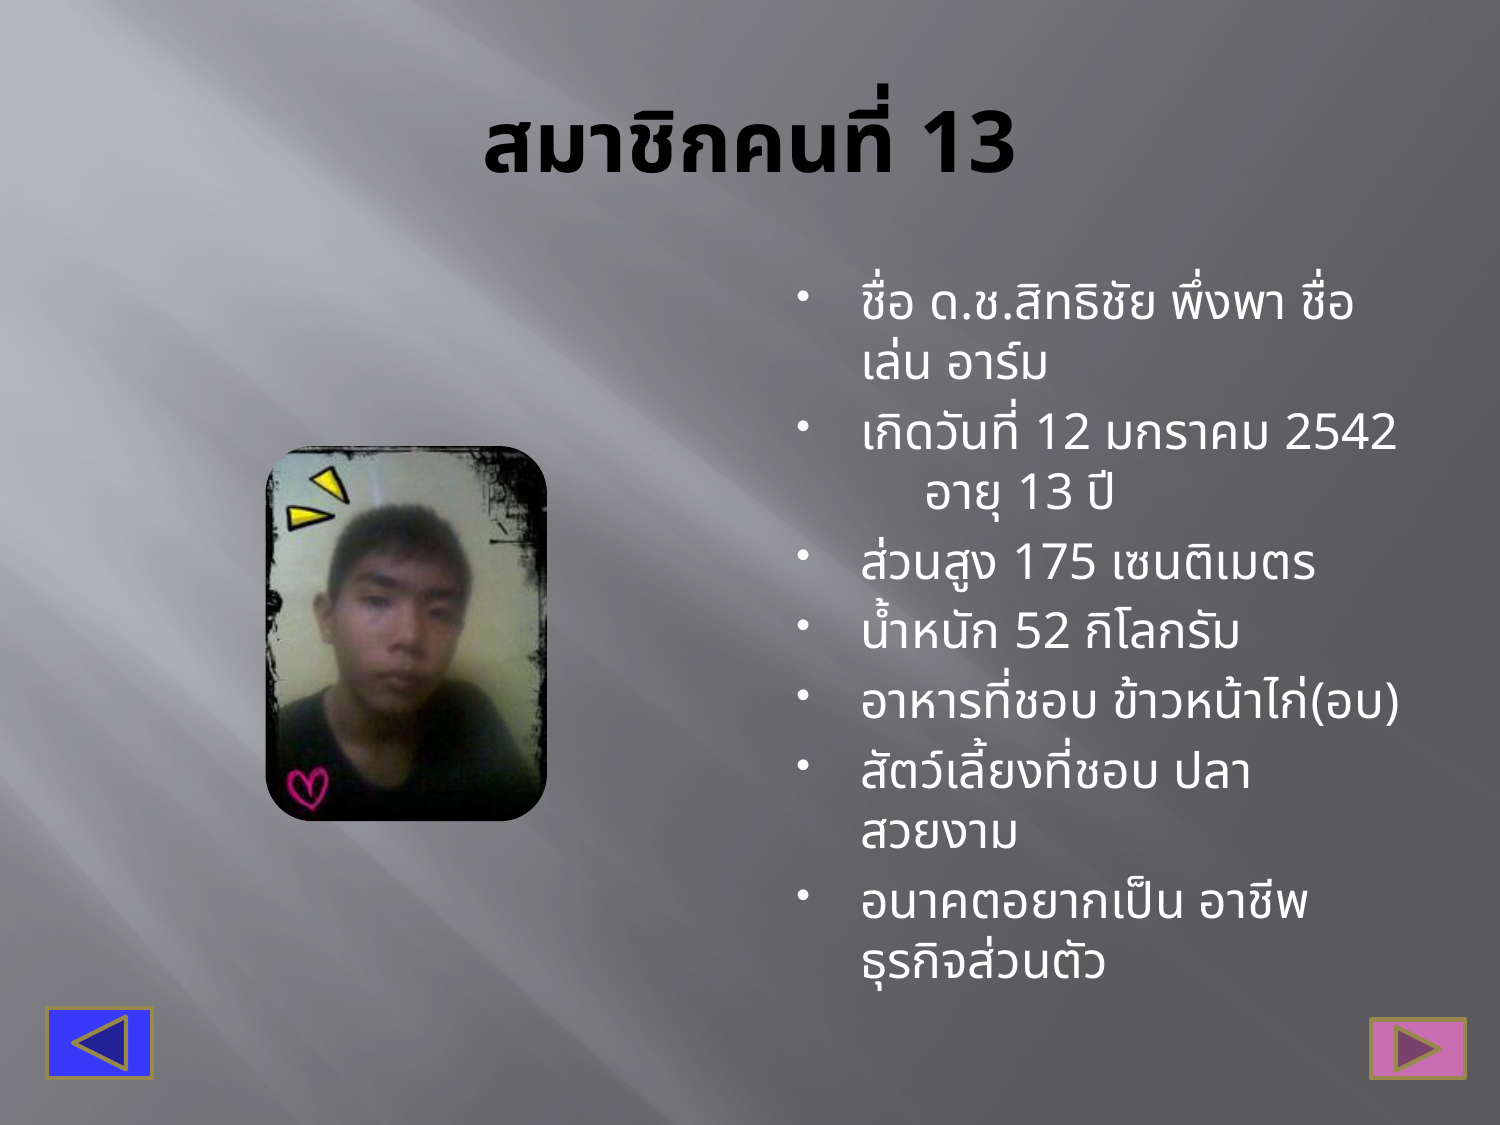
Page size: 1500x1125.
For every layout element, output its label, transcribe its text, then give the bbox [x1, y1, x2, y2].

text_box [1369, 1017, 1467, 1080]
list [265, 445, 548, 822]
title สมาชิกคนที่ 13 [75, 45, 1425, 233]
text_box [45, 1006, 154, 1080]
list ชื่อ ด.ช.สิทธิชัย พึ่งพา ชื่อเล่น อาร์ม เกิดวันที่ 12 มกราคม 2542 อายุ 13 ปี ส่วนสูง 175 เซนติเมตร น้ำหนัก 52 กิโลกรัม อาหารที่ชอบ ข้าวหน้าไก่(อบ) สัตว์เลี้ยงที่ชอบ ปลาสวยงาม อนาคตอยากเป็น อาชีพธุรกิจส่วนตัว [762, 262, 1425, 1005]
